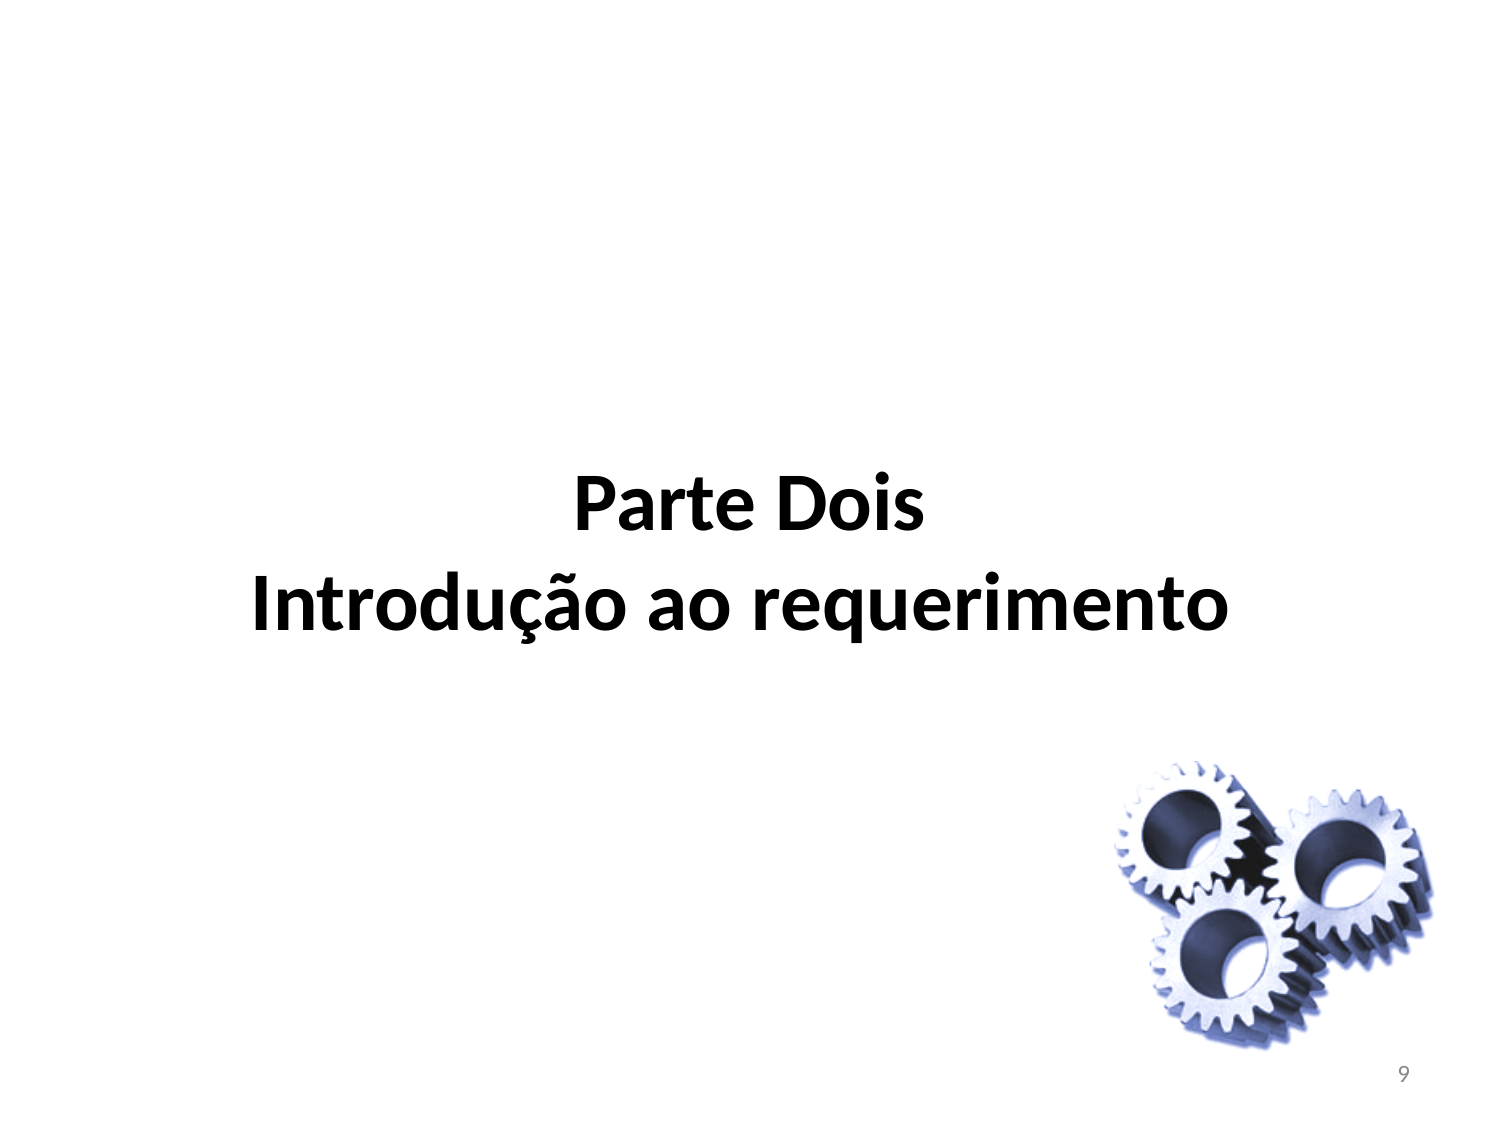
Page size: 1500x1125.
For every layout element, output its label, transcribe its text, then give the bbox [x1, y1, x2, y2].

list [1112, 761, 1436, 1052]
slide_number 9 [1074, 1042, 1425, 1103]
title Parte Dois Introdução ao requerimento [75, 453, 1425, 641]
